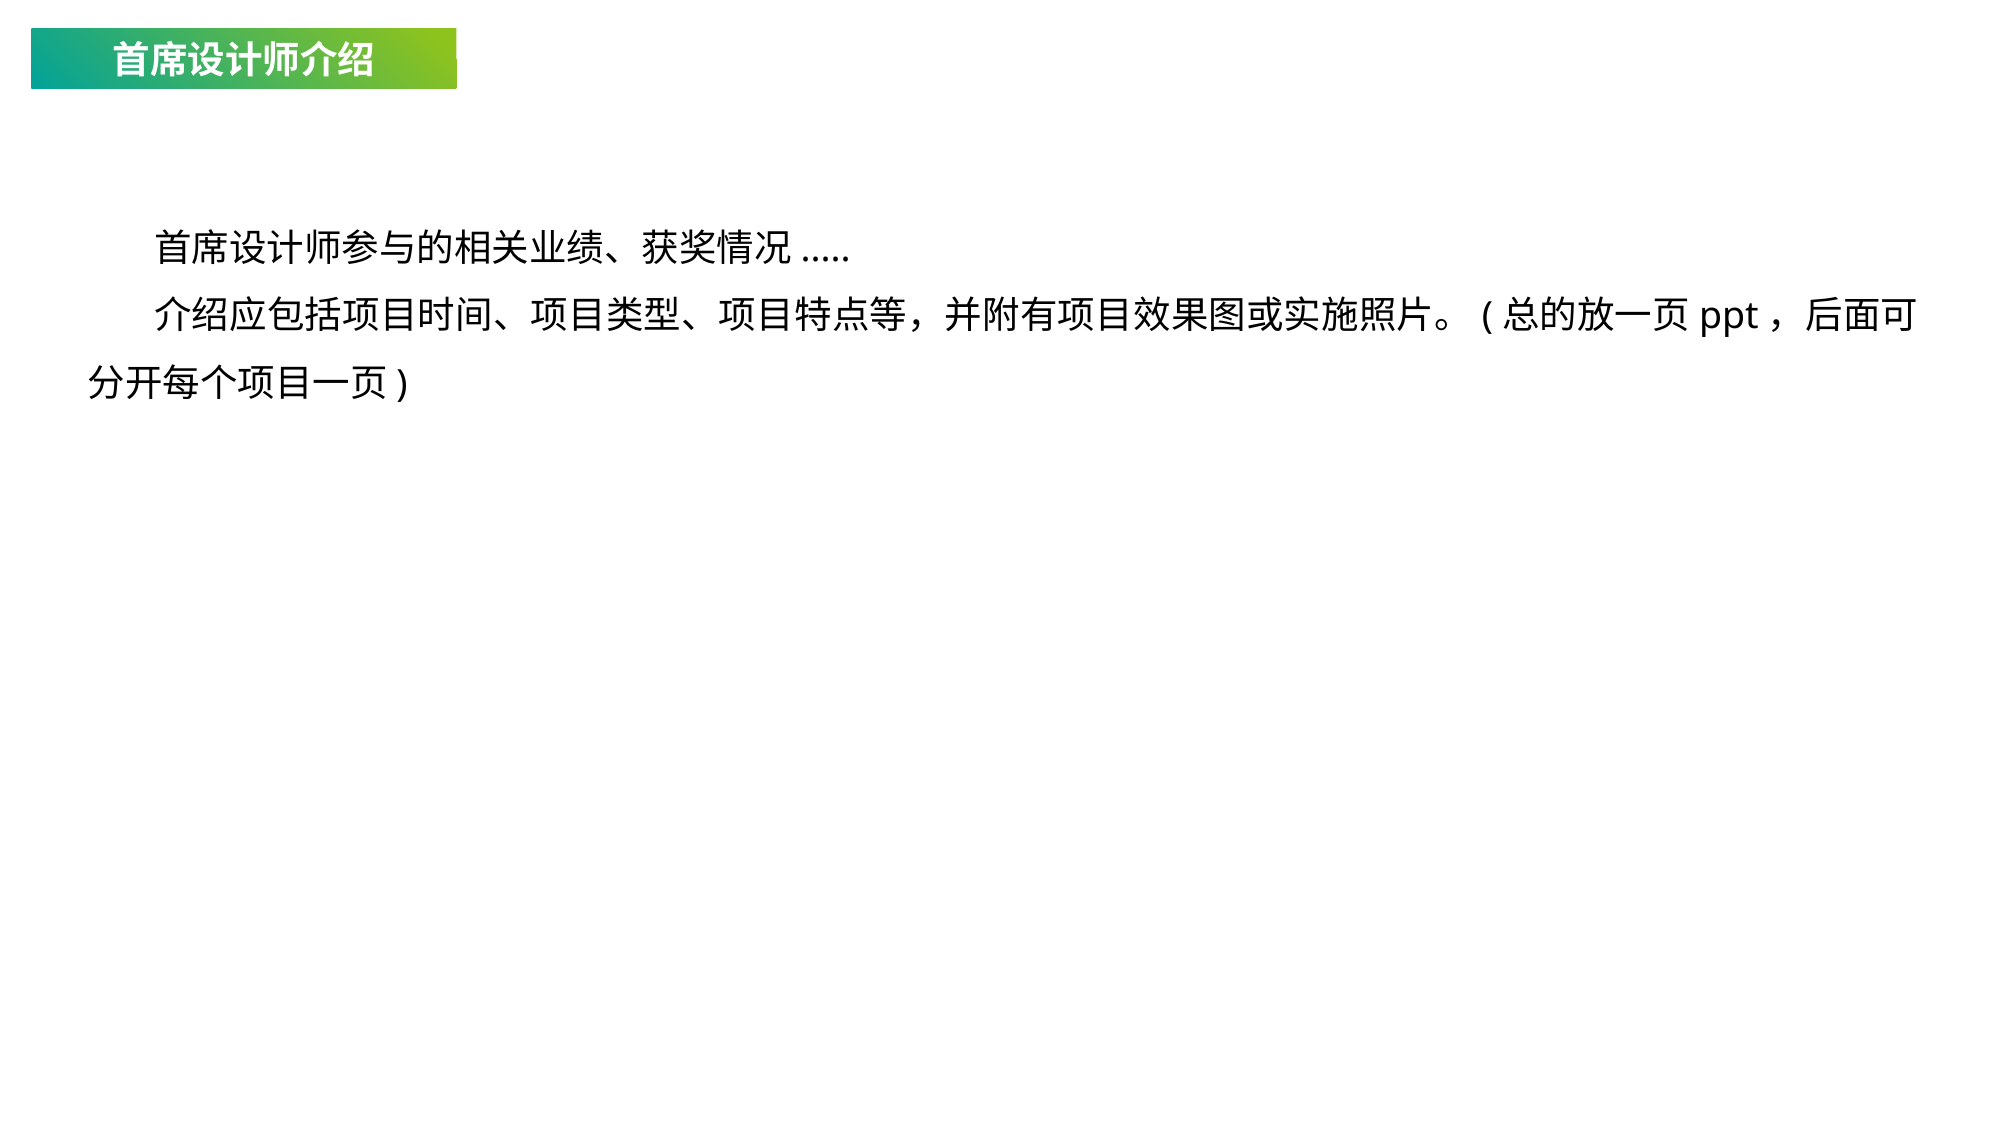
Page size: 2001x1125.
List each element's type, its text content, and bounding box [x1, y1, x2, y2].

text_box 首席设计师参与的相关业绩、获奖情况..... 介绍应包括项目时间、项目类型、项目特点等，并附有项目效果图或实施照片。(总的放一页ppt，后面可分开每个项目一页) [72, 193, 1933, 411]
text_box 首席设计师介绍 [30, 27, 457, 90]
